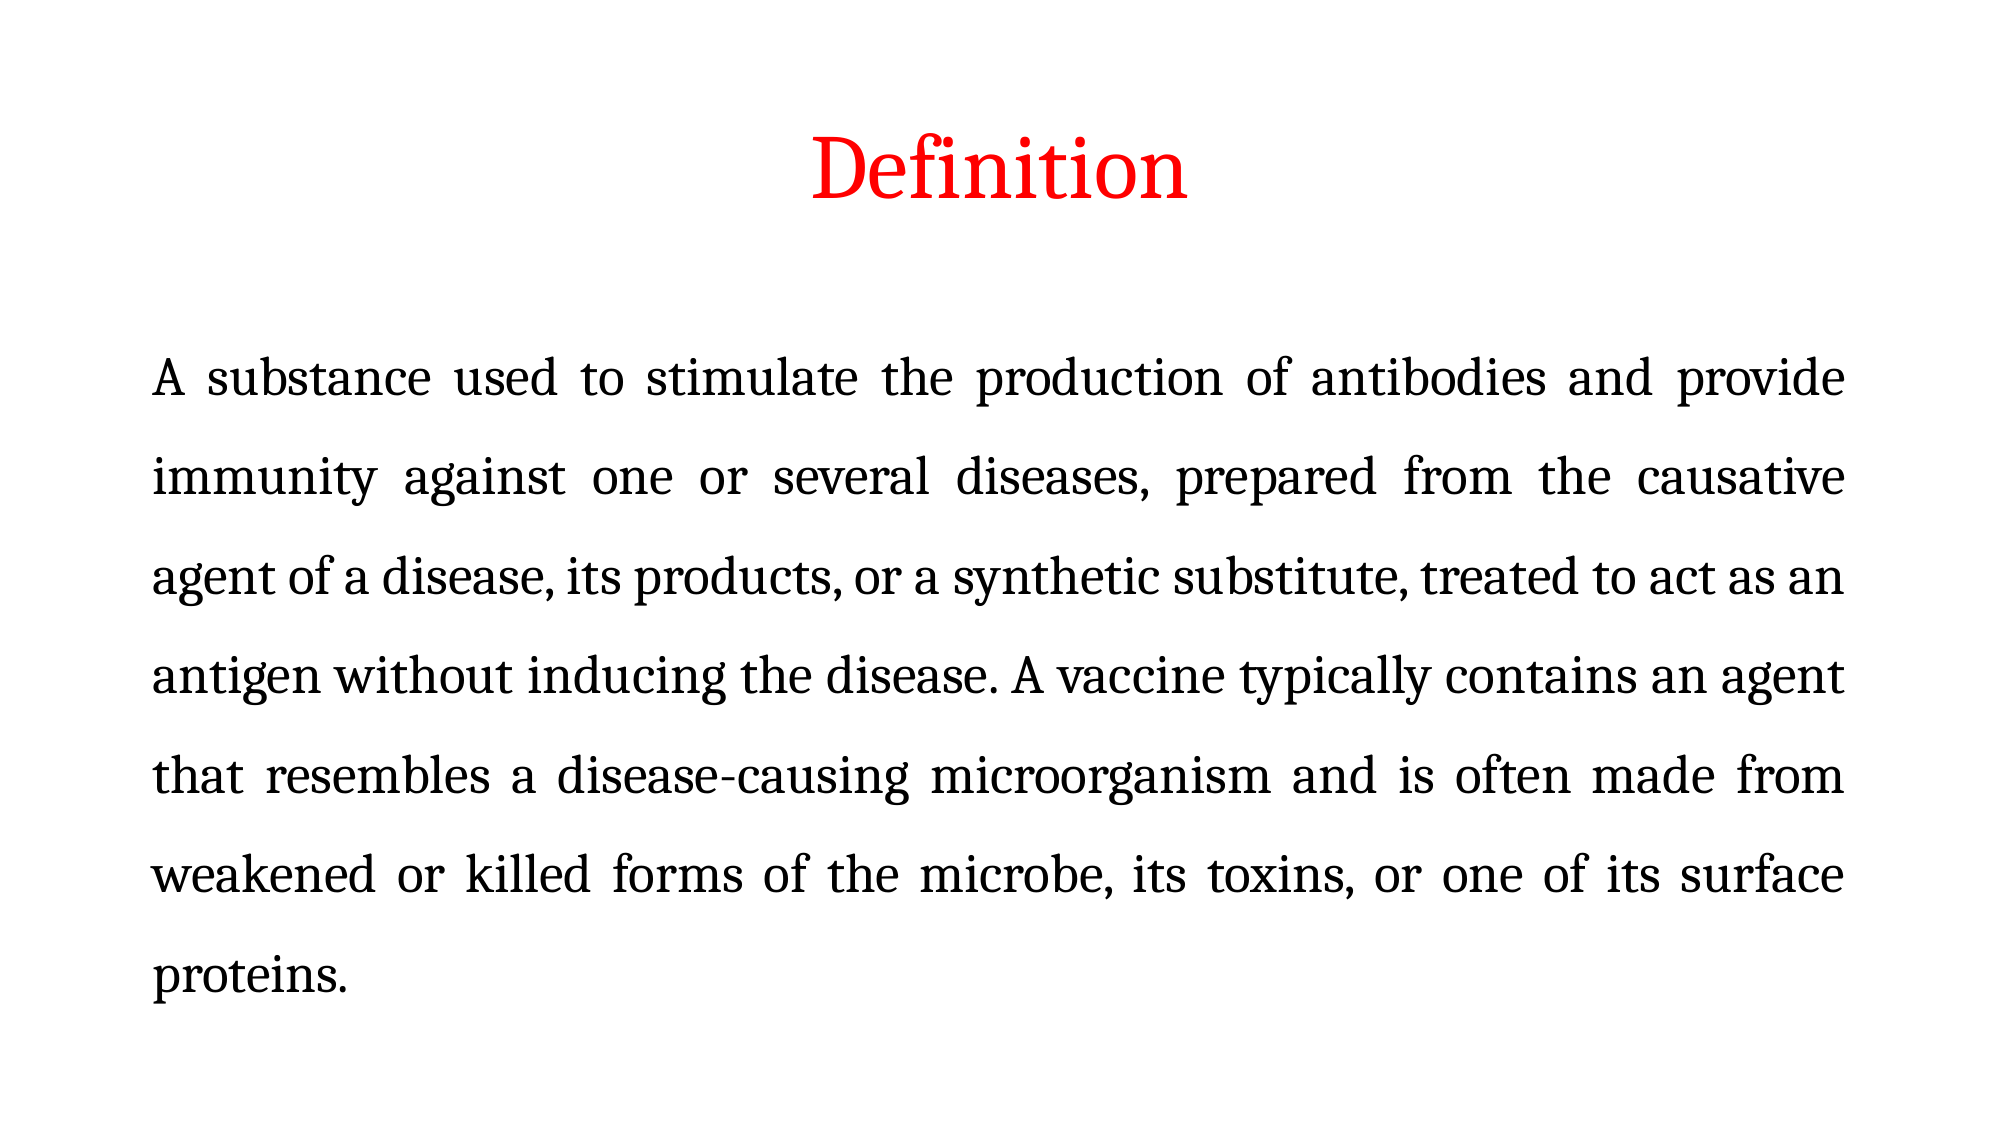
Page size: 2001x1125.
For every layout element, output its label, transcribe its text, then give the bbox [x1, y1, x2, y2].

list A substance used to stimulate the production of antibodies and provide immunity against one or several diseases, prepared from the causative agent of a disease, its products, or a synthetic substitute, treated to act as an antigen without inducing the disease. A vaccine typically contains an agent that resembles a disease-causing microorganism and is often made from weakened or killed forms of the microbe, its toxins, or one of its surface proteins. [137, 299, 1863, 1014]
title Definition [137, 59, 1863, 278]
